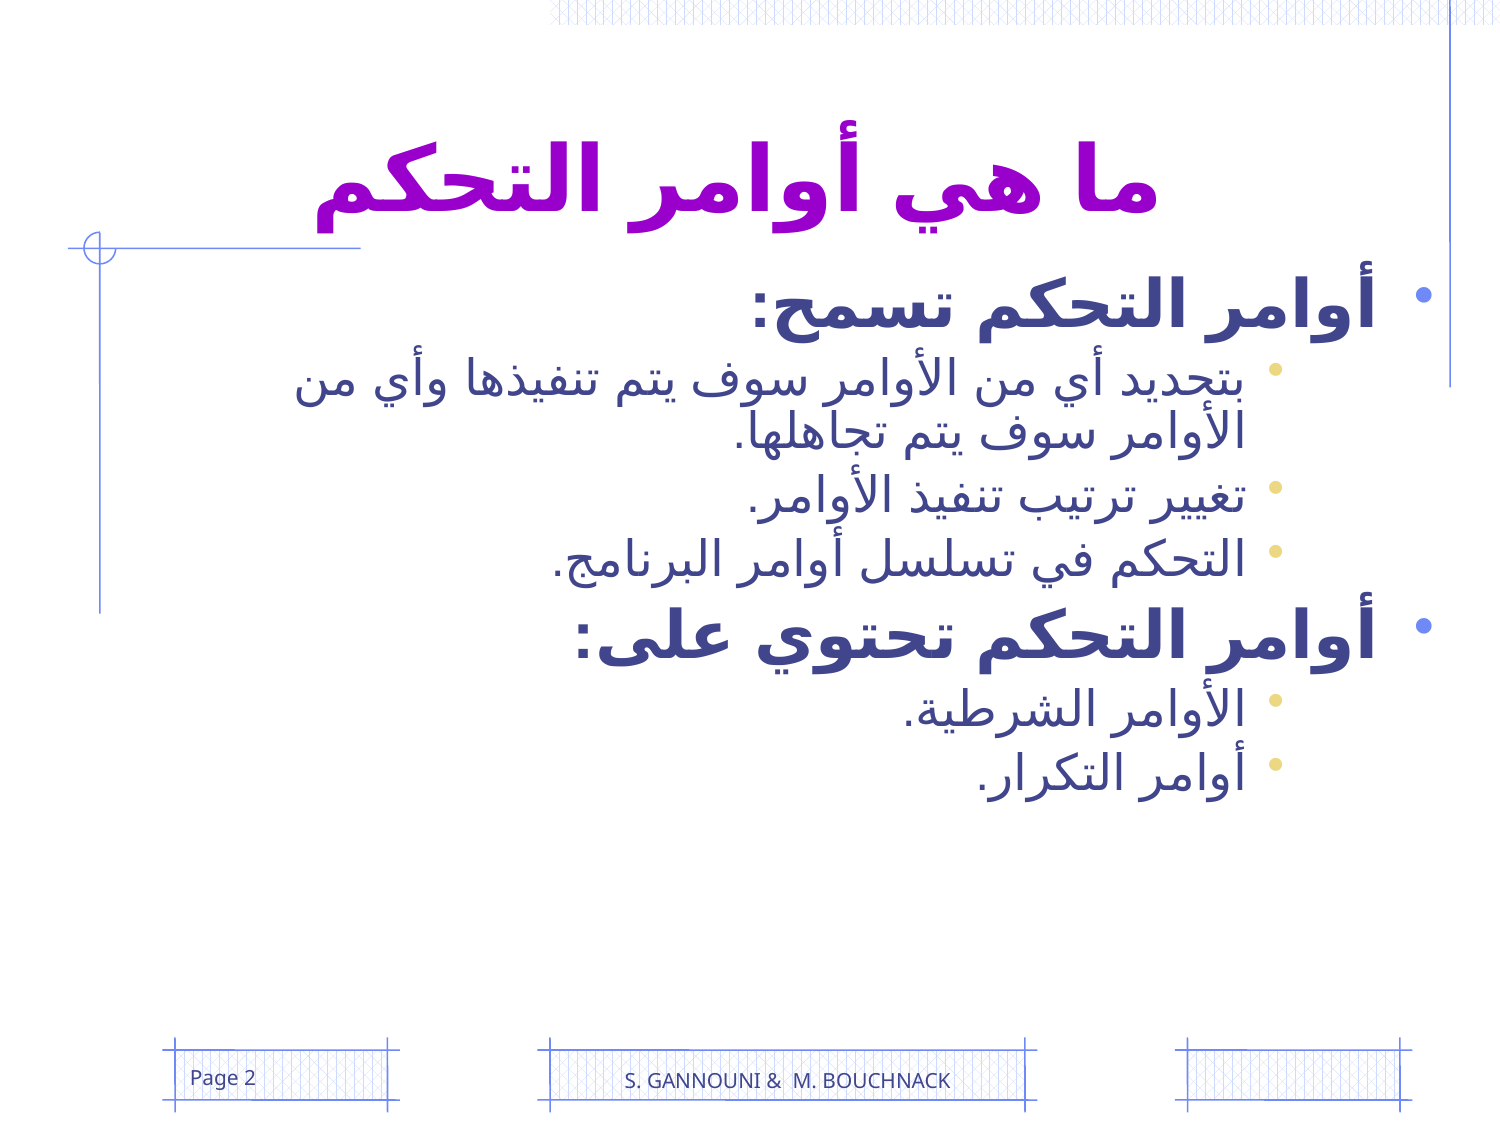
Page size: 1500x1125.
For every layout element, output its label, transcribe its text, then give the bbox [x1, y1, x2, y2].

list أوامر التحكم تسمح: بتحديد أي من الأوامر سوف يتم تنفيذها وأي من الأوامر سوف يتم تجاهلها. تغيير ترتيب تنفيذ الأوامر. التحكم في تسلسل أوامر البرنامج. أوامر التحكم تحتوي على: الأوامر الشرطية. أوامر التكرار. [137, 262, 1451, 1063]
title ما هي أوامر التحكم [99, 49, 1376, 238]
slide_number Page 2 [174, 1063, 488, 1101]
footer S. GANNOUNI & M. BOUCHNACK [549, 1024, 1026, 1101]
